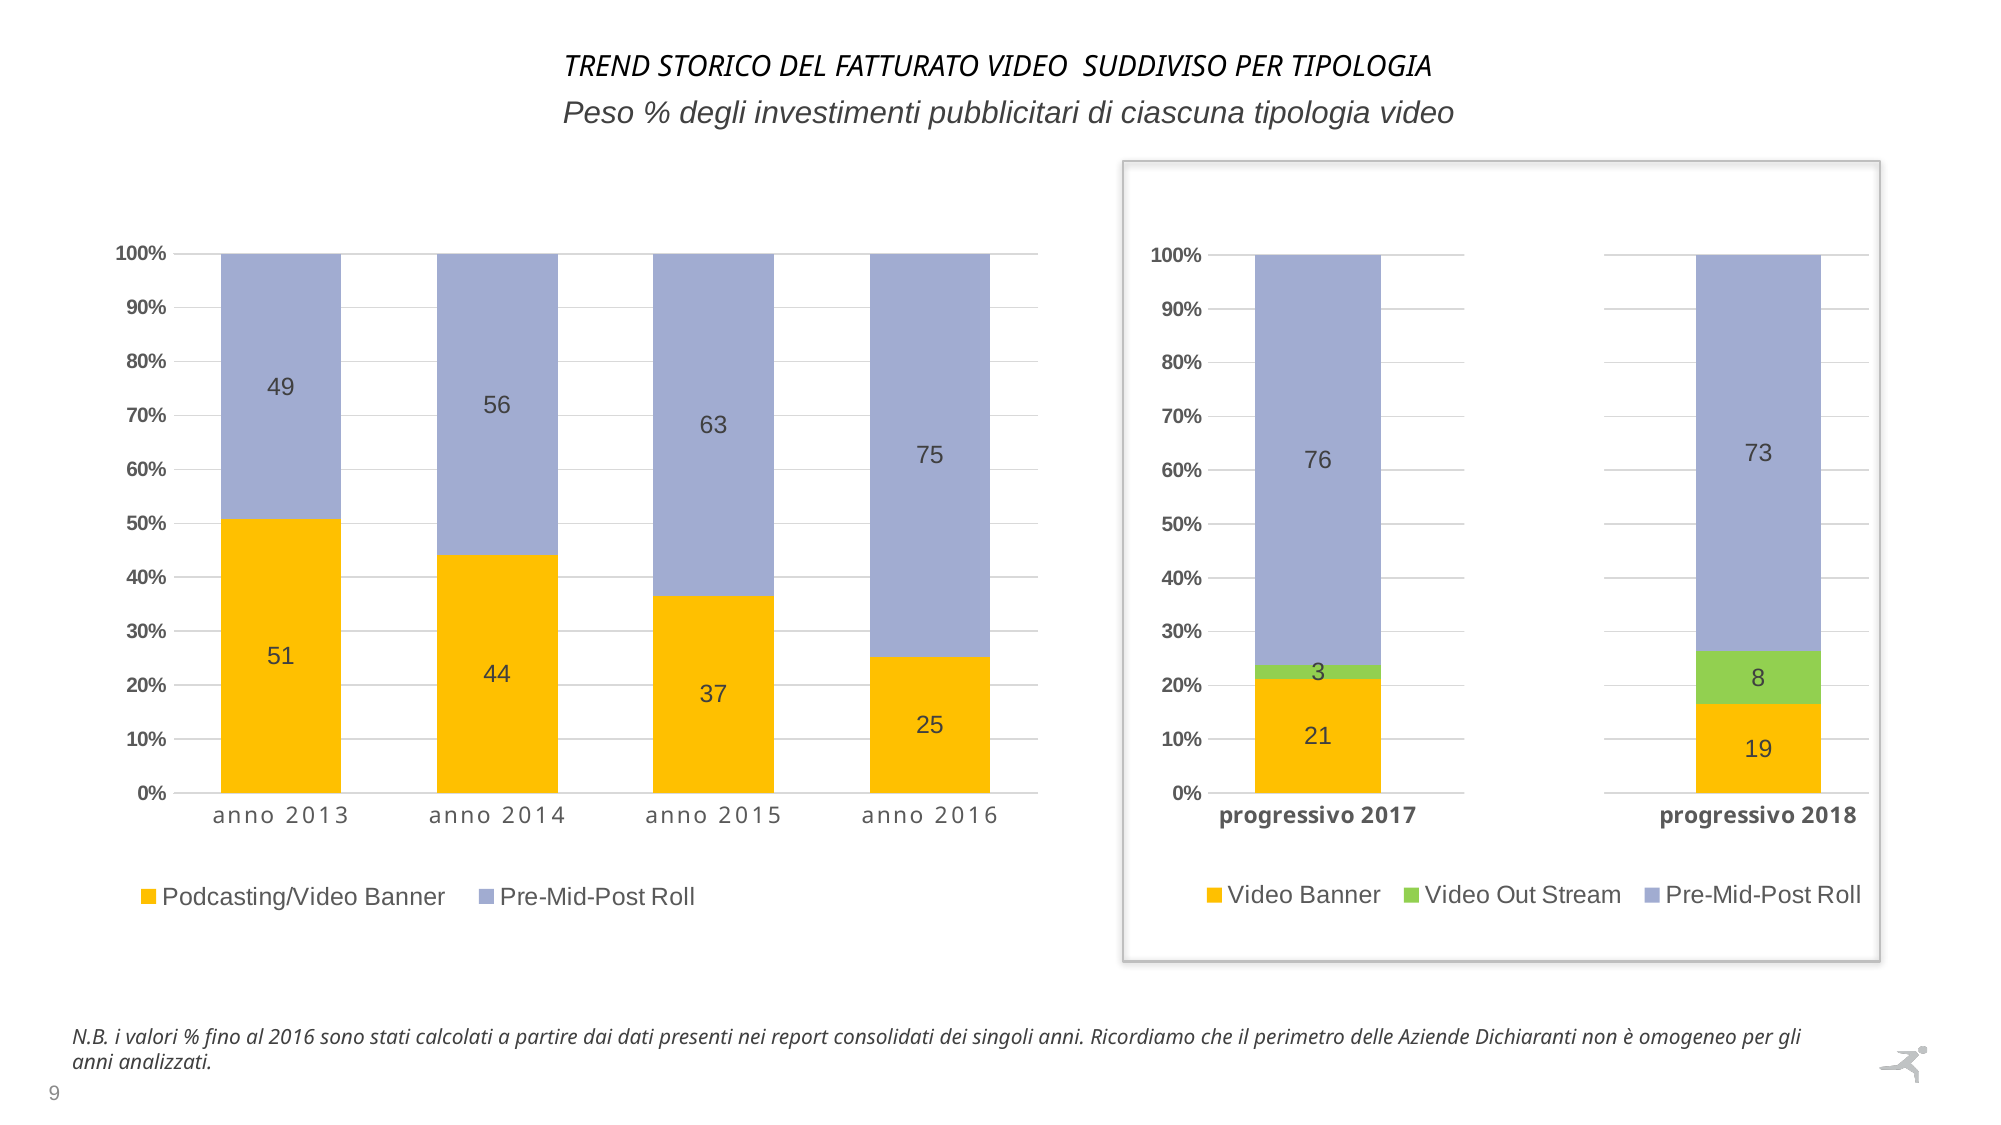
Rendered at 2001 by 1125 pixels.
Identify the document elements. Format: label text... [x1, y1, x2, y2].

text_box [115, 160, 1936, 962]
subtitle Trend STORICO DEL FATTURATO VIDEO suddiviso per tipologia [344, 28, 1652, 101]
slide_number 9 [0, 1061, 75, 1122]
text_box N.B. i valori % fino al 2016 sono stati calcolati a partire dai dati presenti nei report consolidati dei singoli anni. Ricordiamo che il perimetro delle Aziende Dichiaranti non è omogeneo per gli anni analizzati. [57, 1015, 1820, 1081]
text_box Peso % degli investimenti pubblicitari di ciascuna tipologia video [353, 85, 1666, 138]
